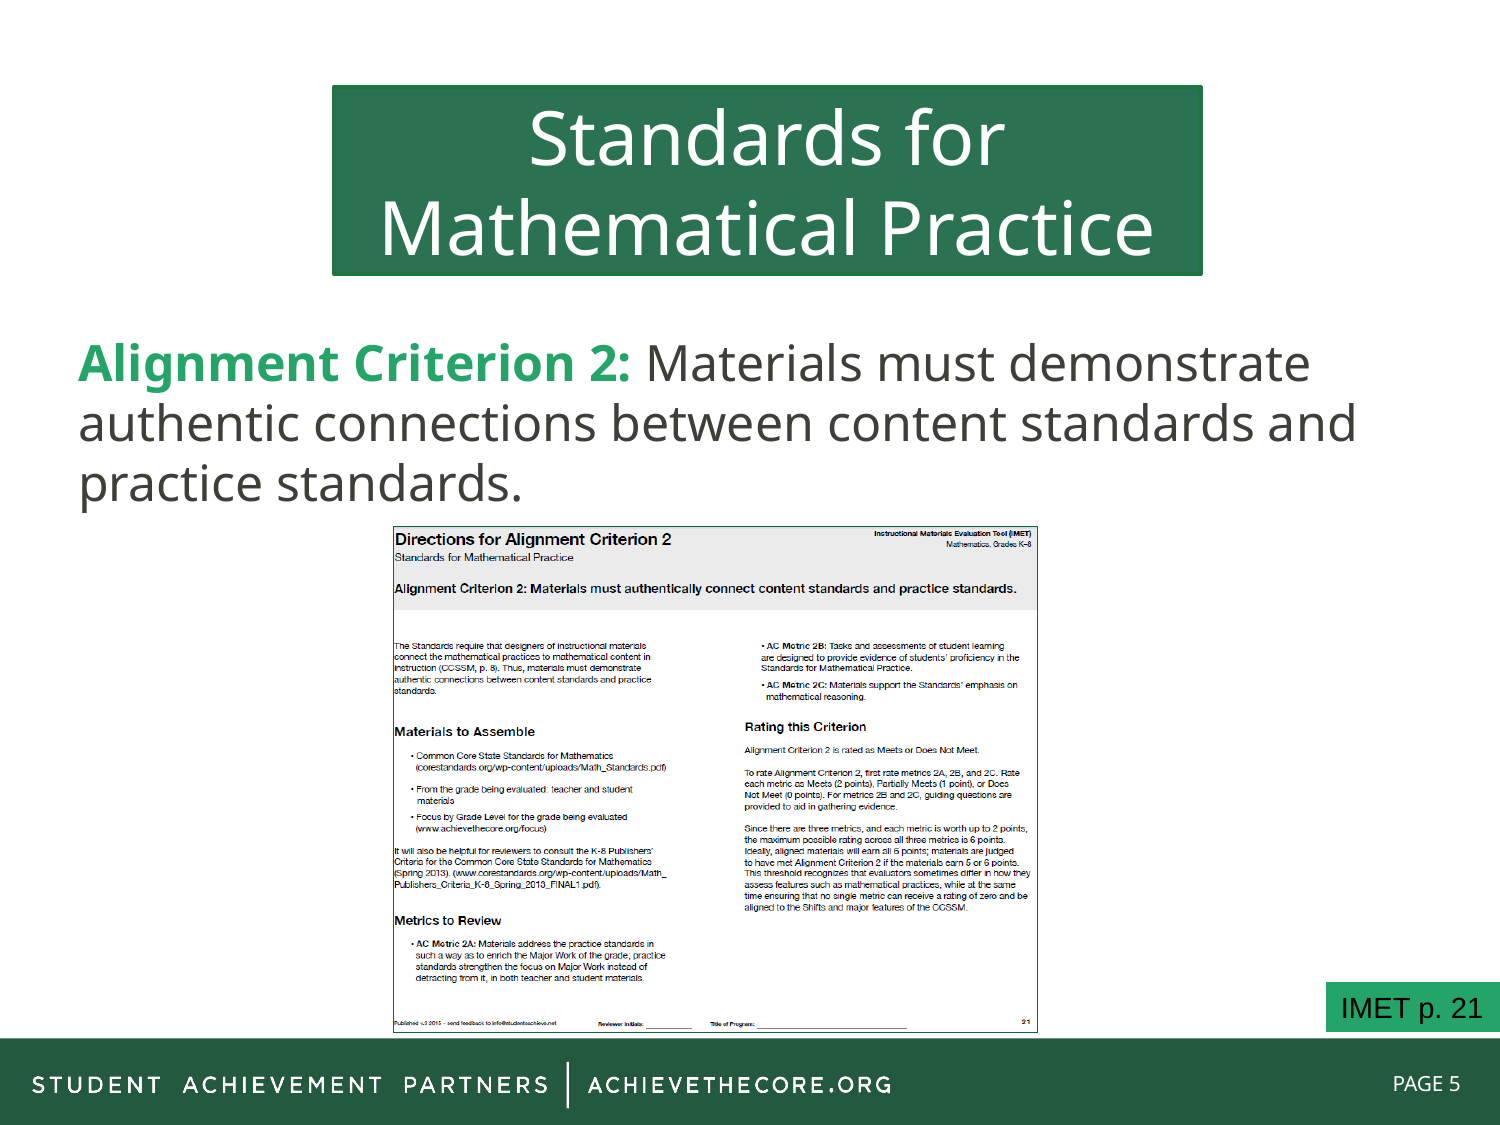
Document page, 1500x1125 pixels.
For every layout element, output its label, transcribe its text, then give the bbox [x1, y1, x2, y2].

title Standards for Mathematical Practice [334, 86, 1201, 275]
list Alignment Criterion 2: Materials must demonstrate authentic connections between content standards and practice standards. [63, 324, 1414, 1008]
picture [392, 526, 1038, 1033]
picture [12, 1055, 911, 1112]
text_box IMET p. 21 [1326, 982, 1500, 1032]
